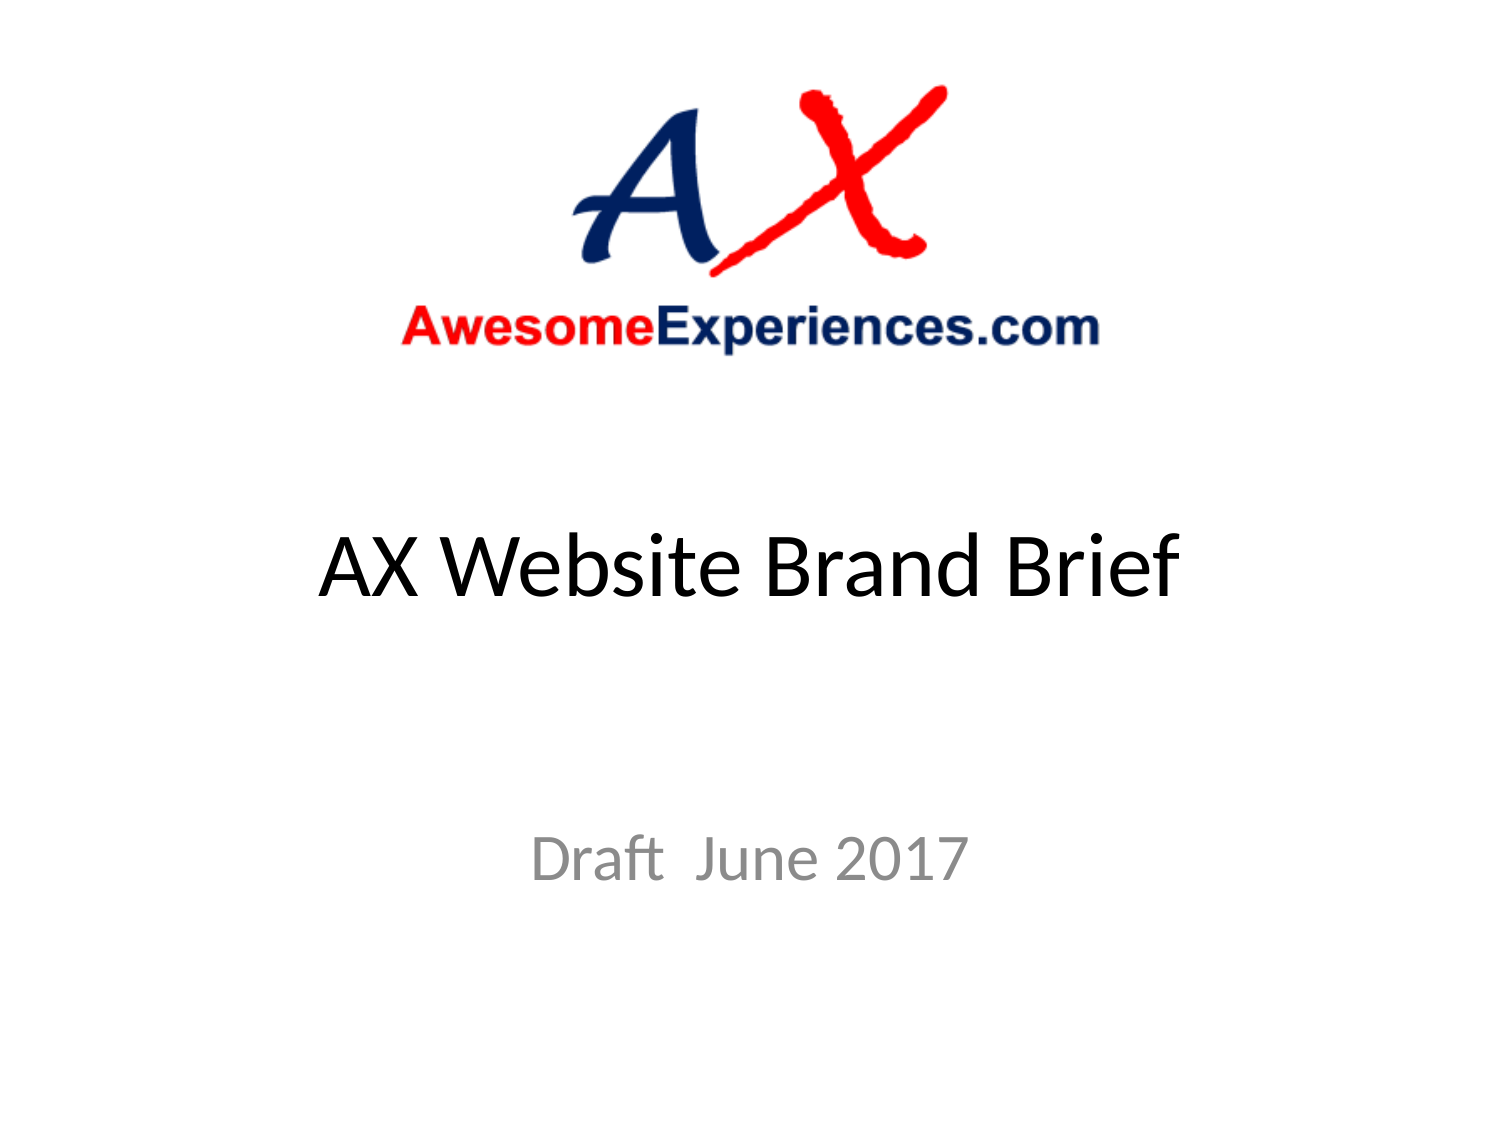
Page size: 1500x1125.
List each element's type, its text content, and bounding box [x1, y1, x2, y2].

picture [76, 54, 1414, 374]
subtitle Draft June 2017 [225, 806, 1275, 1094]
title AX Website Brand Brief [112, 439, 1388, 681]
